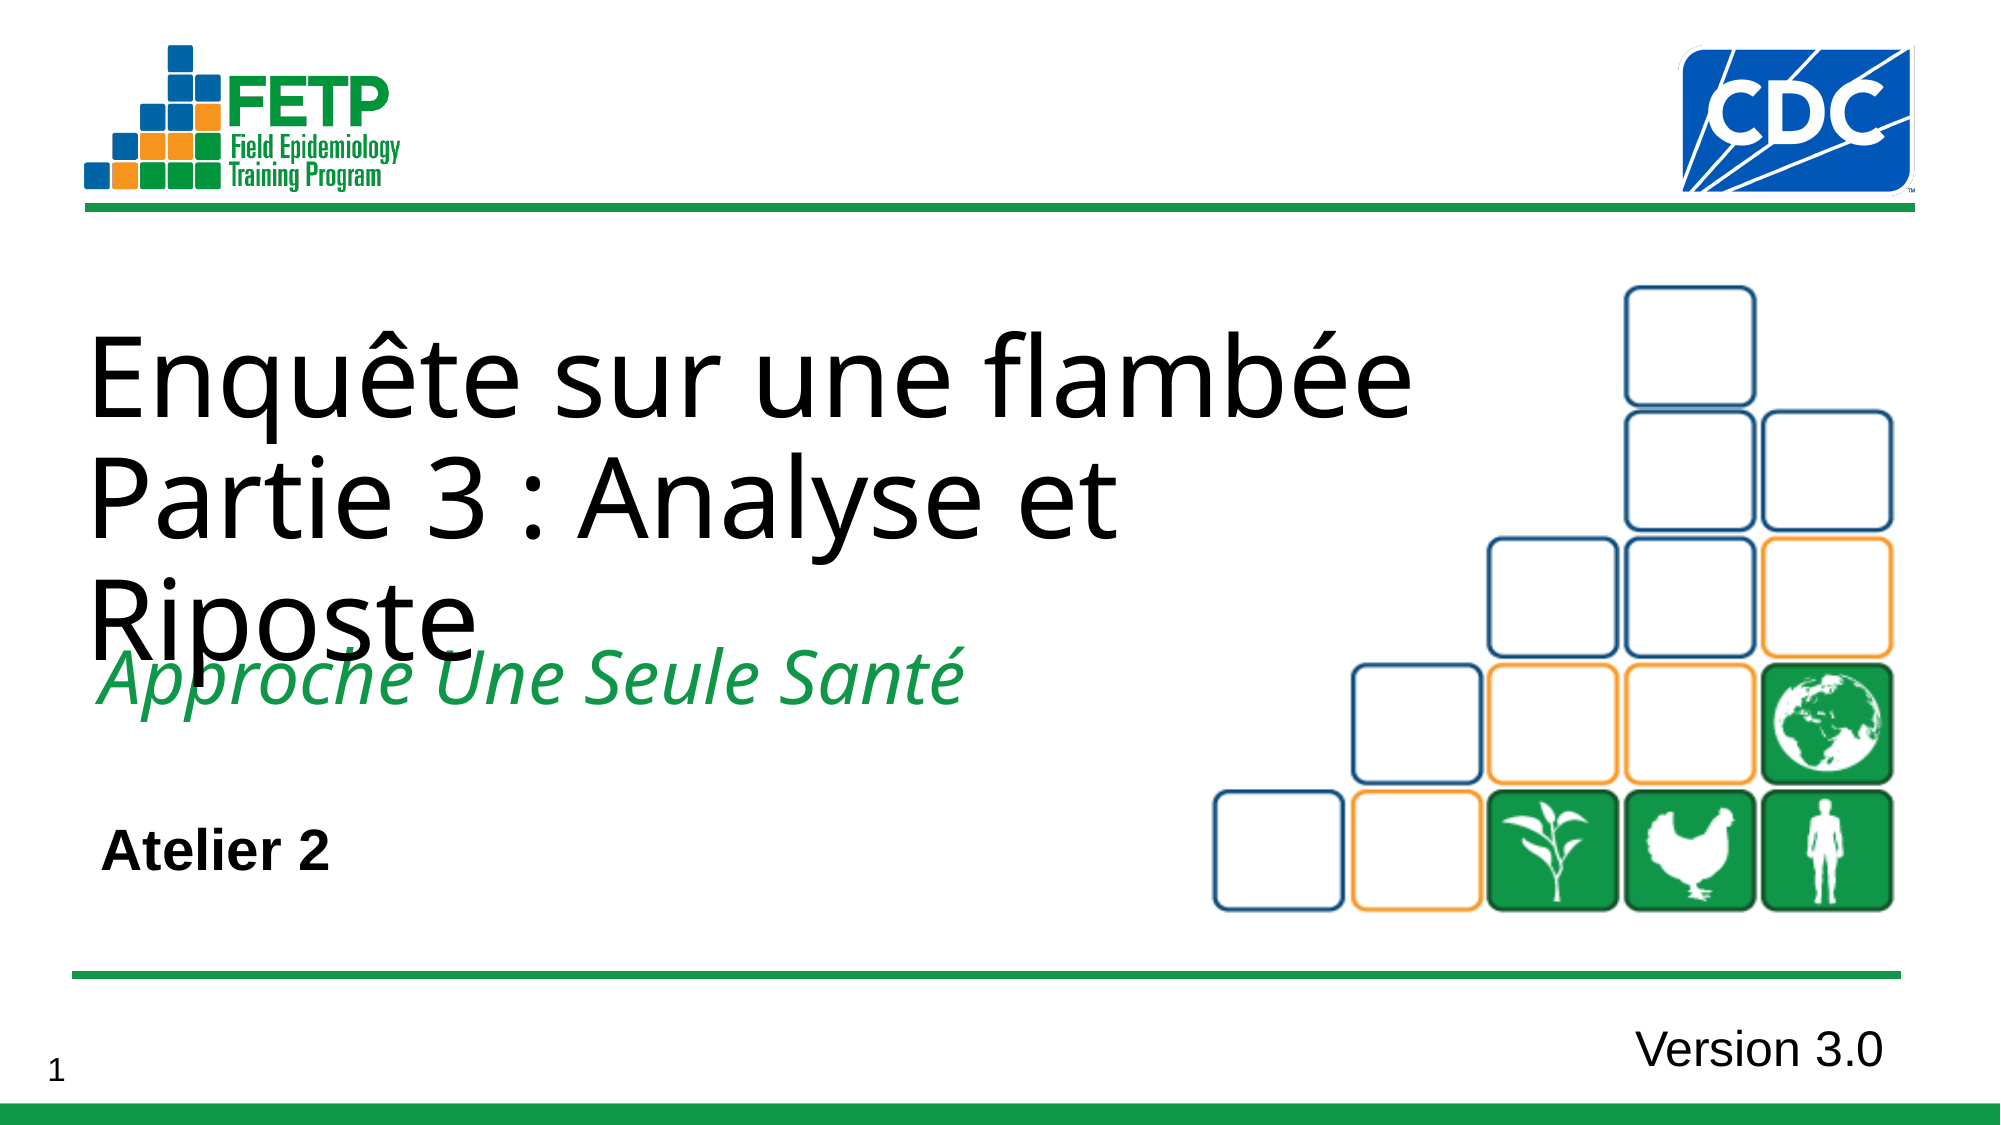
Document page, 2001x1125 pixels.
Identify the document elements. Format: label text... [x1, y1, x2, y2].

picture [1186, 254, 1915, 928]
list Atelier 2 [85, 812, 574, 898]
picture [84, 45, 400, 192]
list Enquête sur une flambée Partie 3 : Analyse et Riposte [85, 312, 1489, 620]
picture [1678, 45, 1915, 196]
